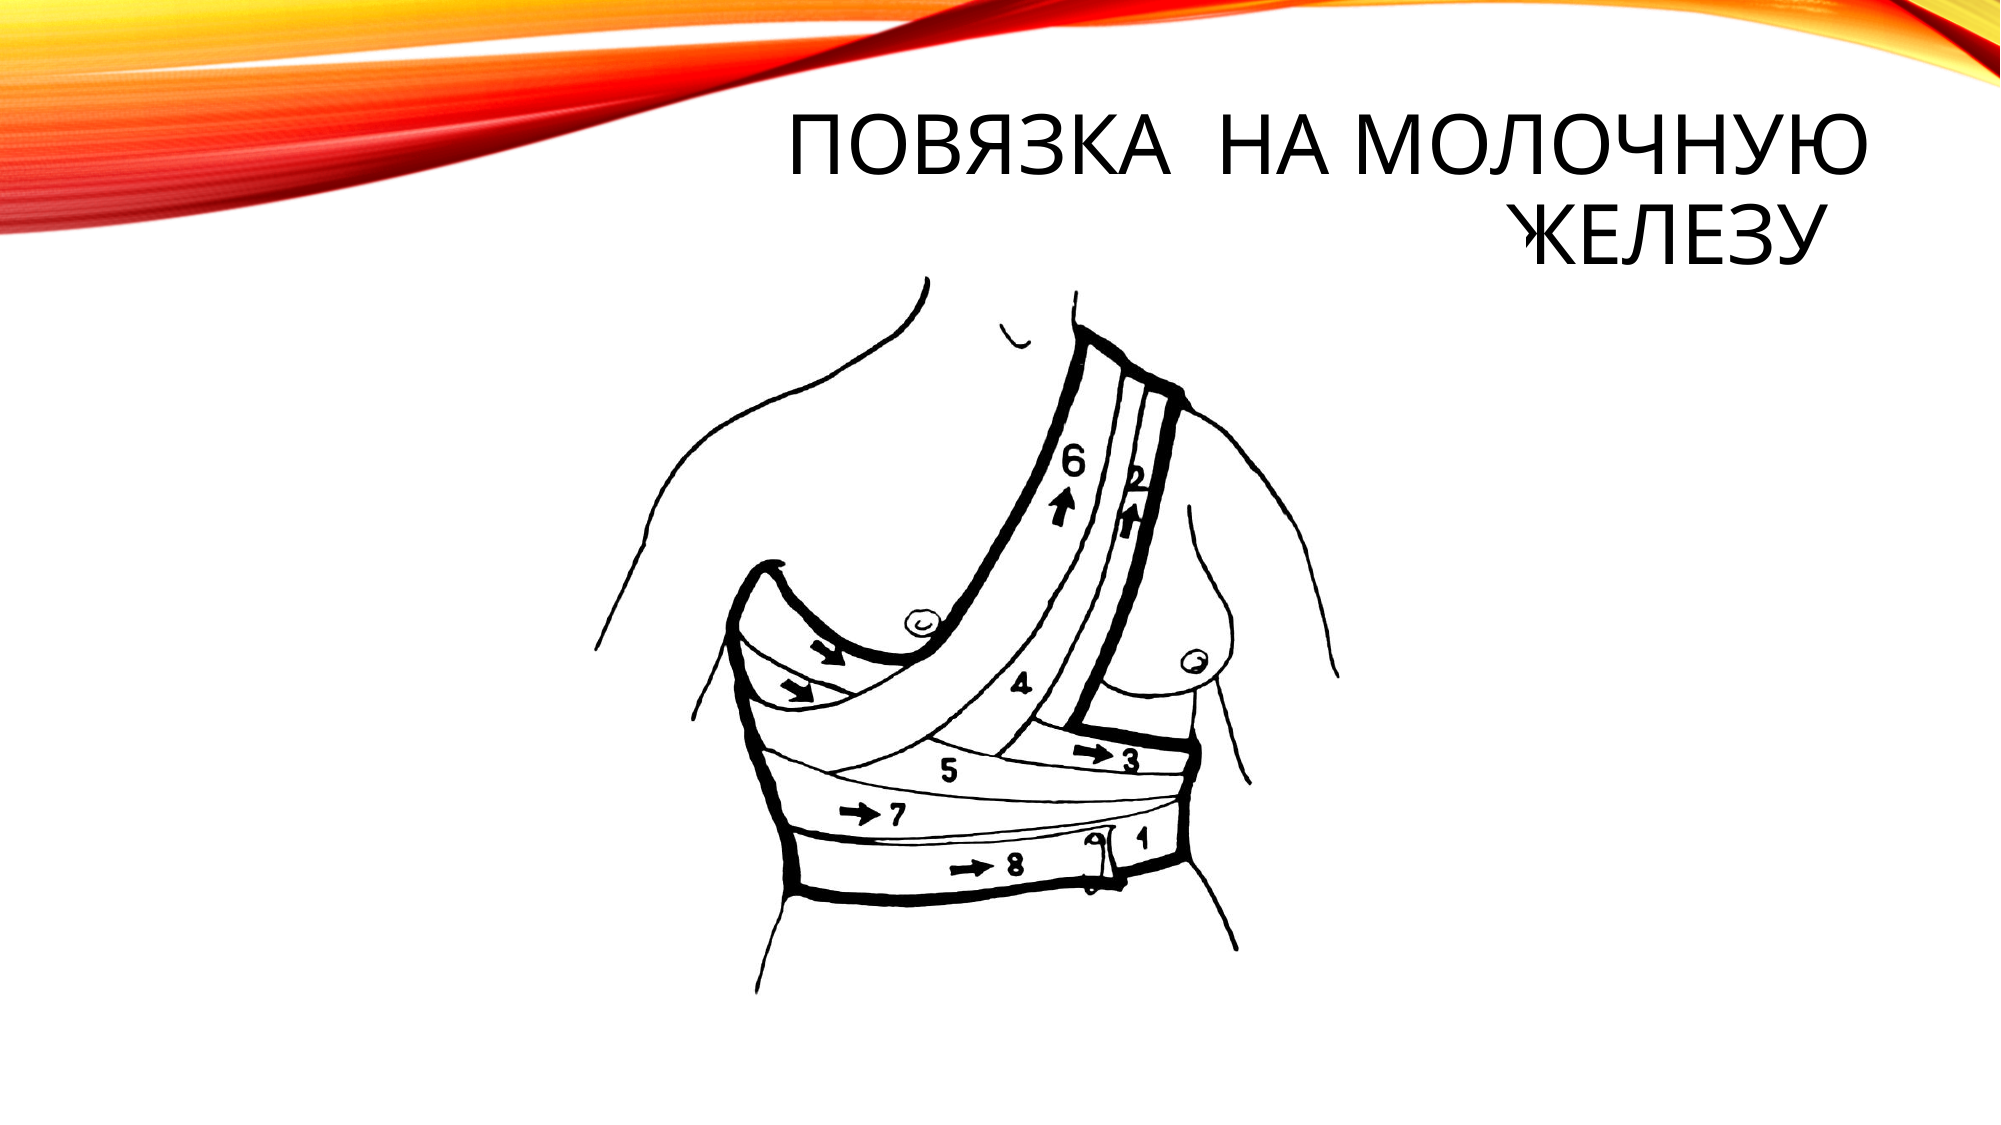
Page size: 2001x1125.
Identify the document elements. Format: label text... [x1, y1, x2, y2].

picture [0, 0, 2000, 237]
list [531, 230, 1526, 1038]
title Повязка на молочную железу [487, 48, 1888, 338]
